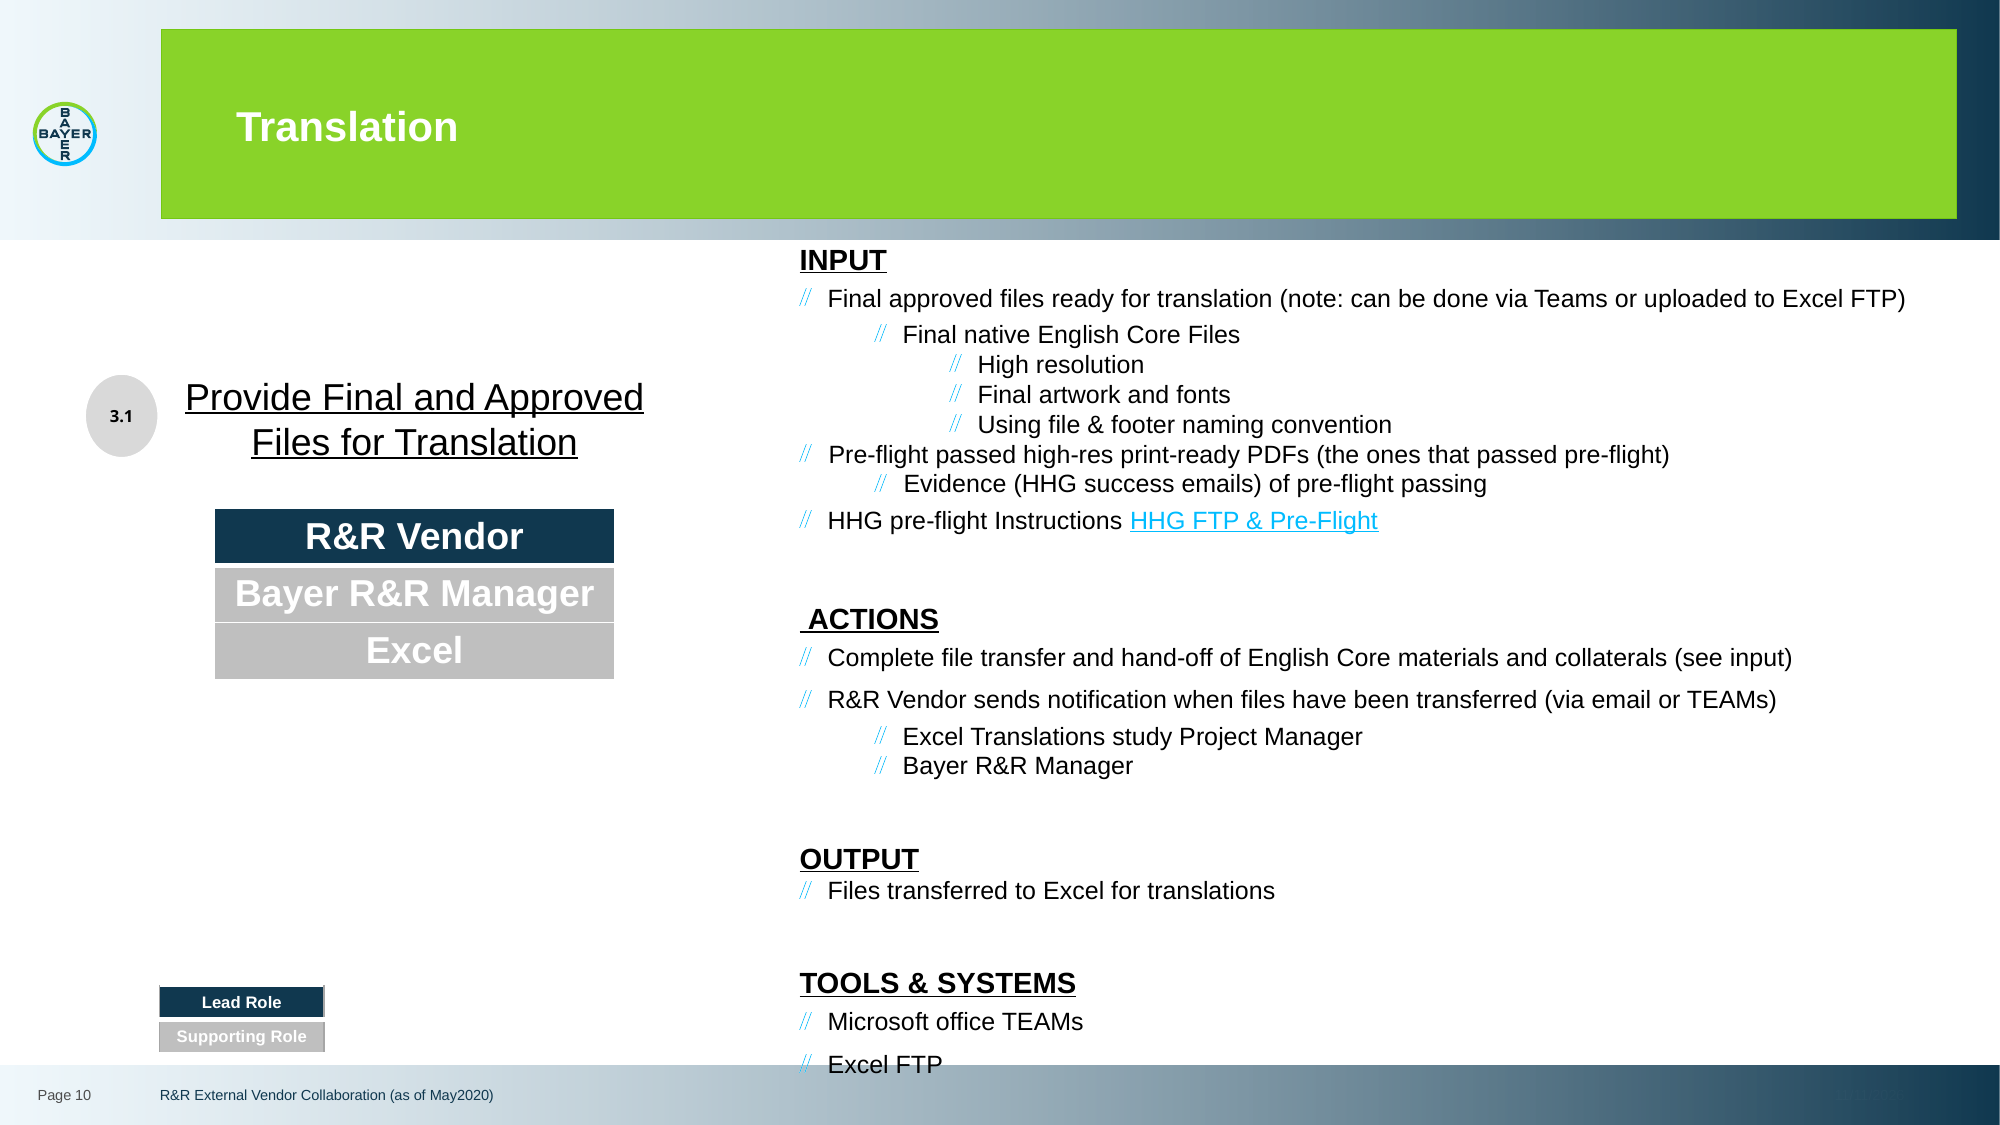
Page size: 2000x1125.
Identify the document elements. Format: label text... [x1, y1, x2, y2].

picture [799, 510, 812, 528]
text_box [83, 372, 160, 460]
picture [874, 474, 887, 492]
picture [64, 105, 81, 111]
title Translation [161, 29, 1957, 219]
picture [799, 881, 812, 899]
footer R&R External Vendor Collaboration (as of May2020) [159, 1085, 799, 1104]
picture [874, 726, 887, 744]
picture [799, 1054, 812, 1073]
picture [799, 690, 812, 708]
table_header Lead Role [160, 987, 323, 1017]
picture [949, 384, 962, 402]
table_header R&R Vendor [215, 509, 614, 563]
table_cell Supporting Role [160, 1022, 323, 1052]
picture [949, 414, 962, 432]
picture [874, 324, 887, 342]
text_box Provide Final and Approved Files for Translation [173, 372, 656, 447]
text_box INPUT Final approved files ready for translation (note: can be done via Teams or uploaded to Excel FTP) Final native English Core Files High resolution Final artwork and fonts Using file & footer naming convention Pre-flight passed high-res print-ready PDFs (the ones that passed pre-flight) Evidence (HHG success emails) of pre-flight passing HHG pre-flight Instructions HHG FTP & Pre-Flight ACTIONS Complete file transfer and hand-off of English Core materials and collaterals (see input) R&R Vendor sends notification when files have been transferred (via email or TEAMs) Excel Translations study Project Manager Bayer R&R Manager OUTPUT Files transferred to Excel for translations TOOLS & SYSTEMS Microsoft office TEAMs Excel FTP [799, 240, 2000, 1125]
table_cell Excel [215, 623, 614, 679]
picture [799, 288, 812, 306]
picture [949, 354, 962, 372]
picture [799, 647, 812, 666]
picture [874, 756, 887, 774]
picture [799, 444, 812, 462]
table_cell Bayer R&R Manager [215, 568, 614, 622]
slide_number Page 10 [32, 1085, 97, 1104]
picture [799, 1012, 812, 1030]
